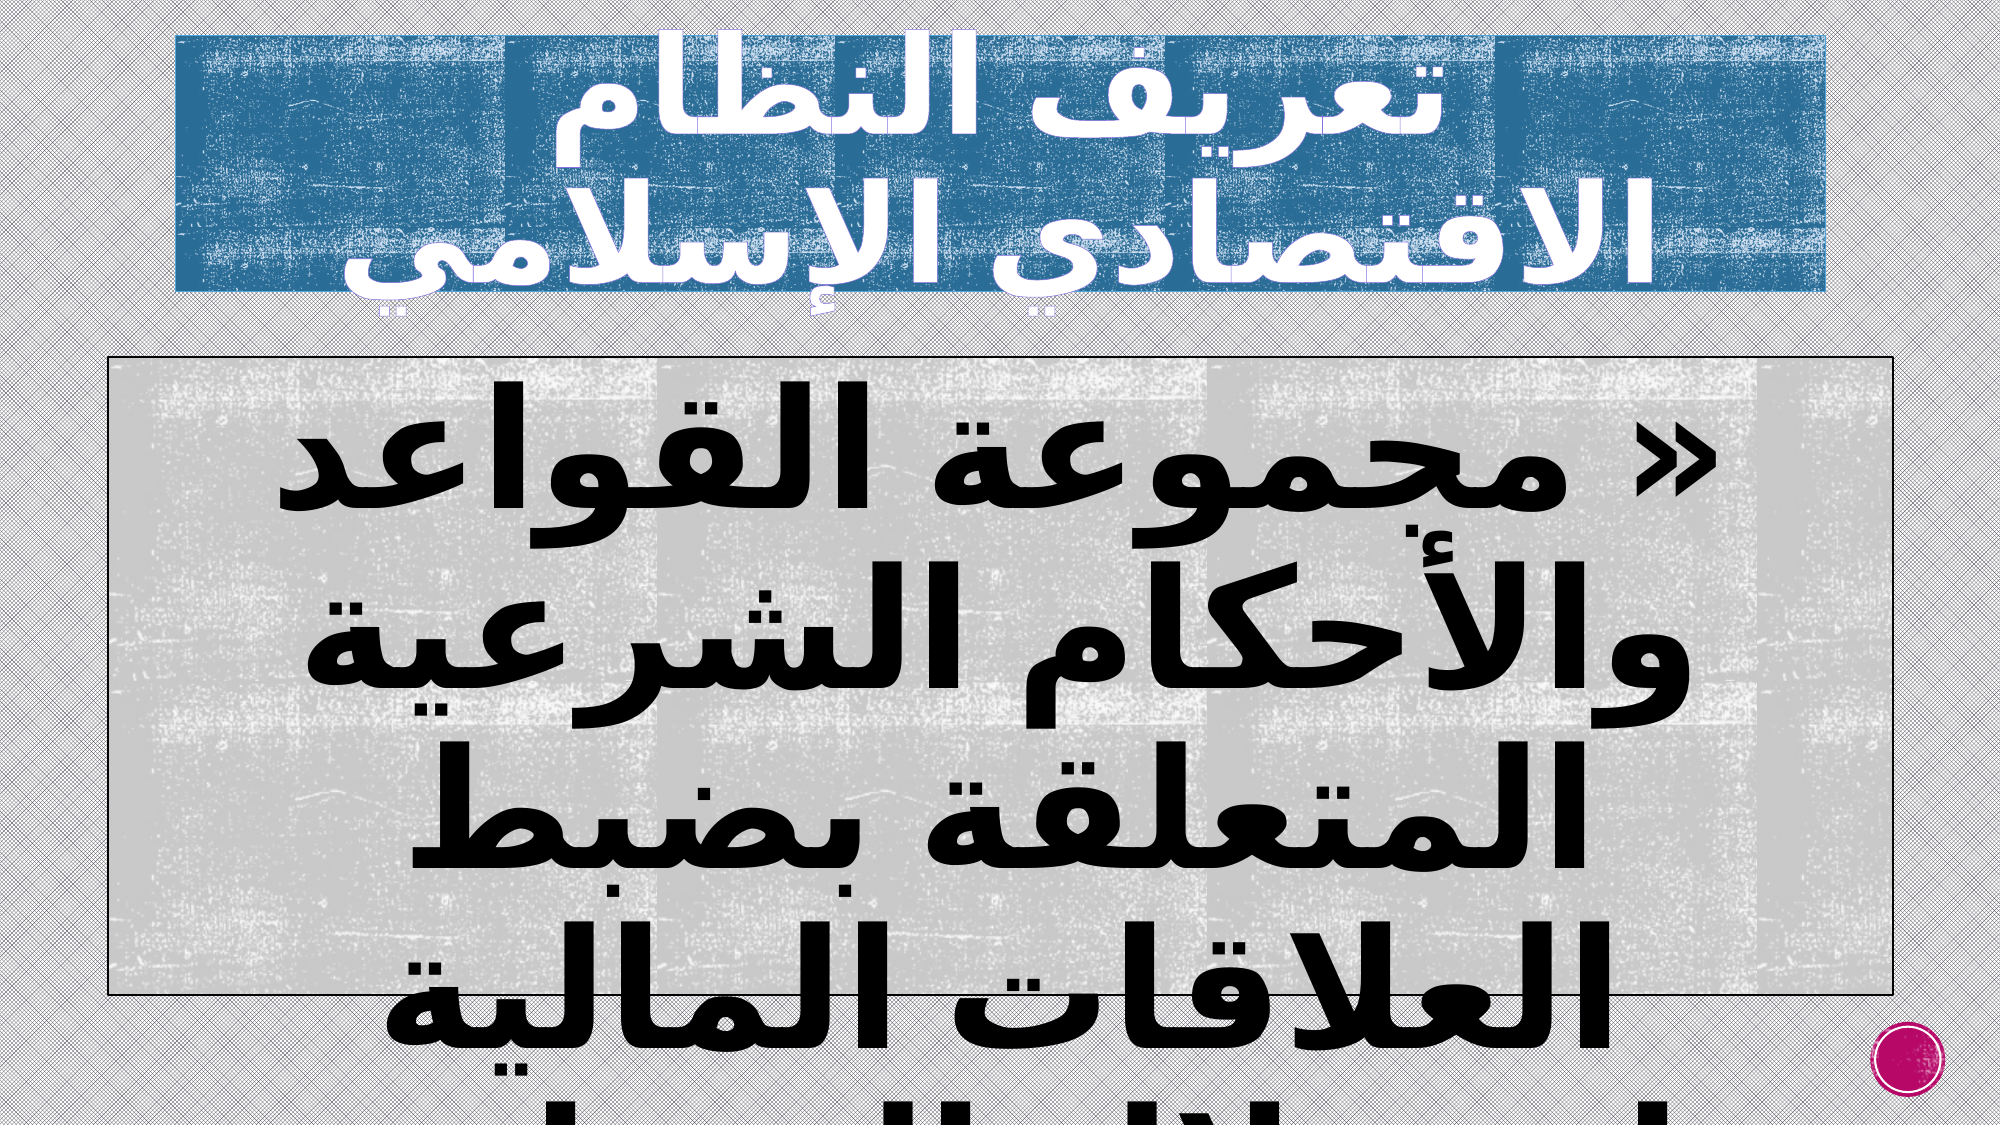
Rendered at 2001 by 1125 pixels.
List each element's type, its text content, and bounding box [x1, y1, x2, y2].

title تعريف النظام الاقتصادي الإسلامي [175, 35, 1826, 292]
list « مجموعة القواعد والأحكام الشرعية المتعلقة بضبط العلاقات المالية واستغلال الثروات » [107, 356, 1894, 996]
